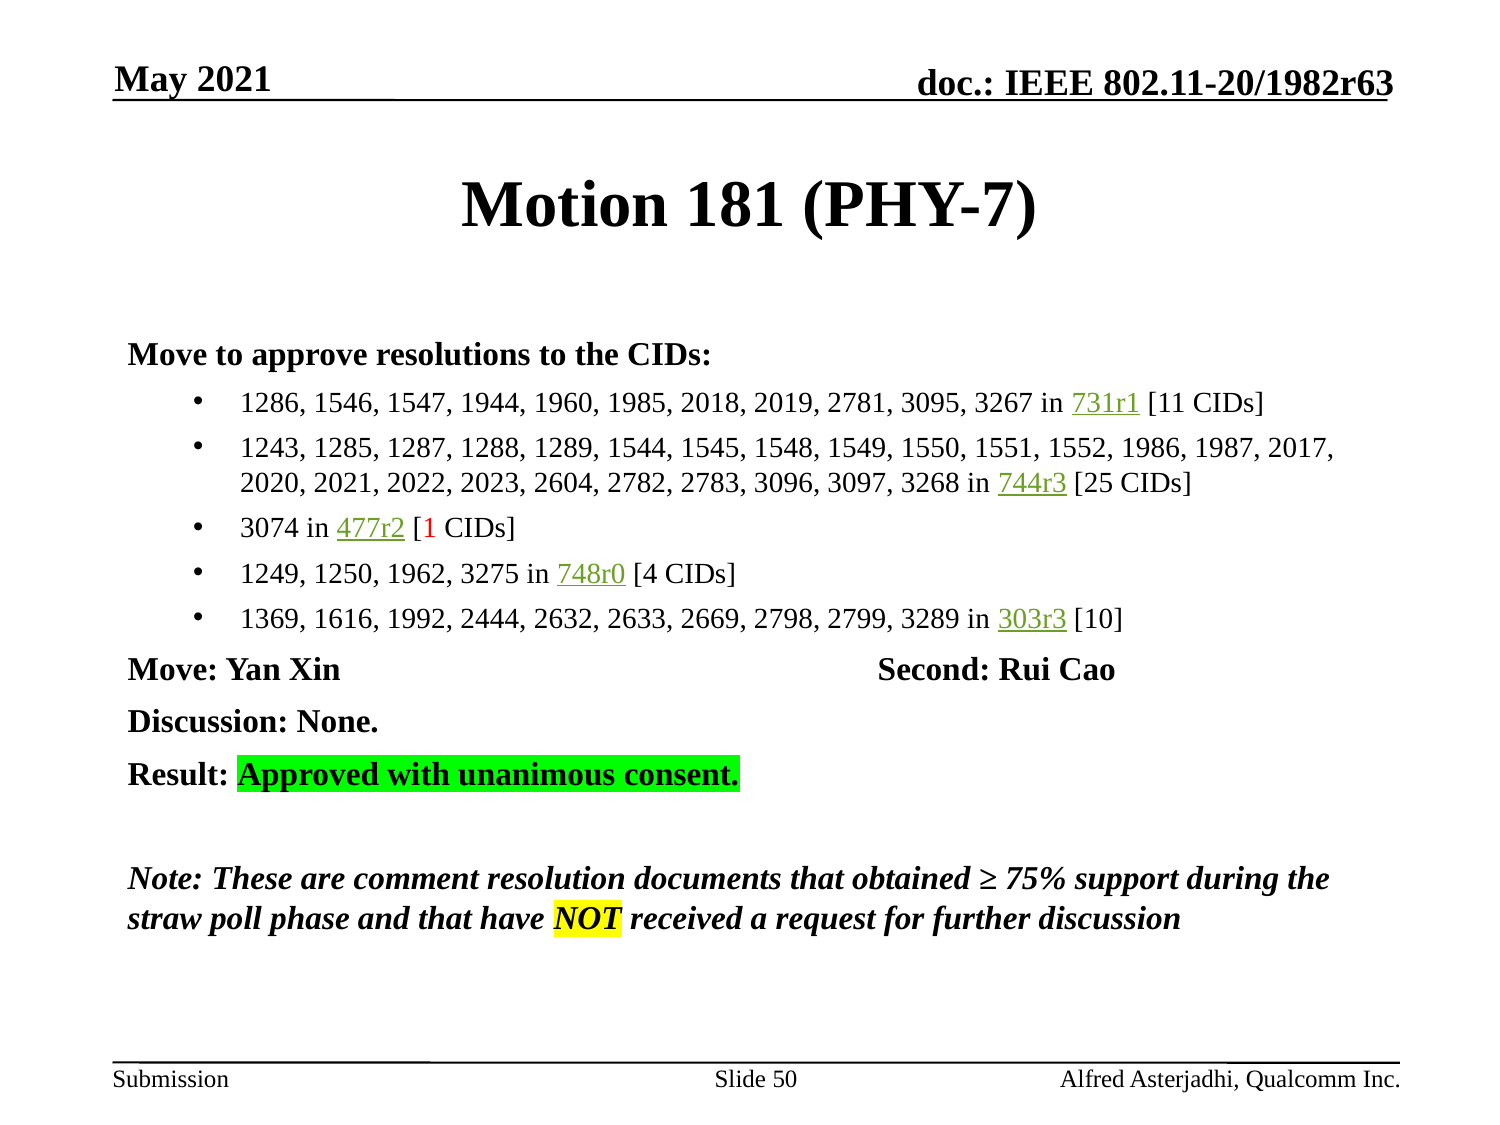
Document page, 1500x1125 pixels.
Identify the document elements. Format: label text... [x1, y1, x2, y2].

footer Alfred Asterjadhi, Qualcomm Inc. [878, 1061, 1402, 1093]
list Move to approve resolutions to the CIDs: 1286, 1546, 1547, 1944, 1960, 1985, 2018, 2019, 2781, 3095, 3267 in 731r1 [11 CIDs] 1243, 1285, 1287, 1288, 1289, 1544, 1545, 1548, 1549, 1550, 1551, 1552, 1986, 1987, 2017, 2020, 2021, 2022, 2023, 2604, 2782, 2783, 3096, 3097, 3268 in 744r3 [25 CIDs] 3074 in 477r2 [1 CIDs] 1249, 1250, 1962, 3275 in 748r0 [4 CIDs] 1369, 1616, 1992, 2444, 2632, 2633, 2669, 2798, 2799, 3289 in 303r3 [10] Move: Yan Xin Second: Rui Cao Discussion: None. Result: Approved with unanimous consent. Note: These are comment resolution documents that obtained ≥ 75% support during the straw poll phase and that have NOT received a request for further discussion [112, 324, 1388, 1063]
slide_number Slide 50 [712, 1061, 800, 1123]
title Motion 181 (PHY-7) [112, 112, 1388, 288]
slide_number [114, 54, 423, 100]
